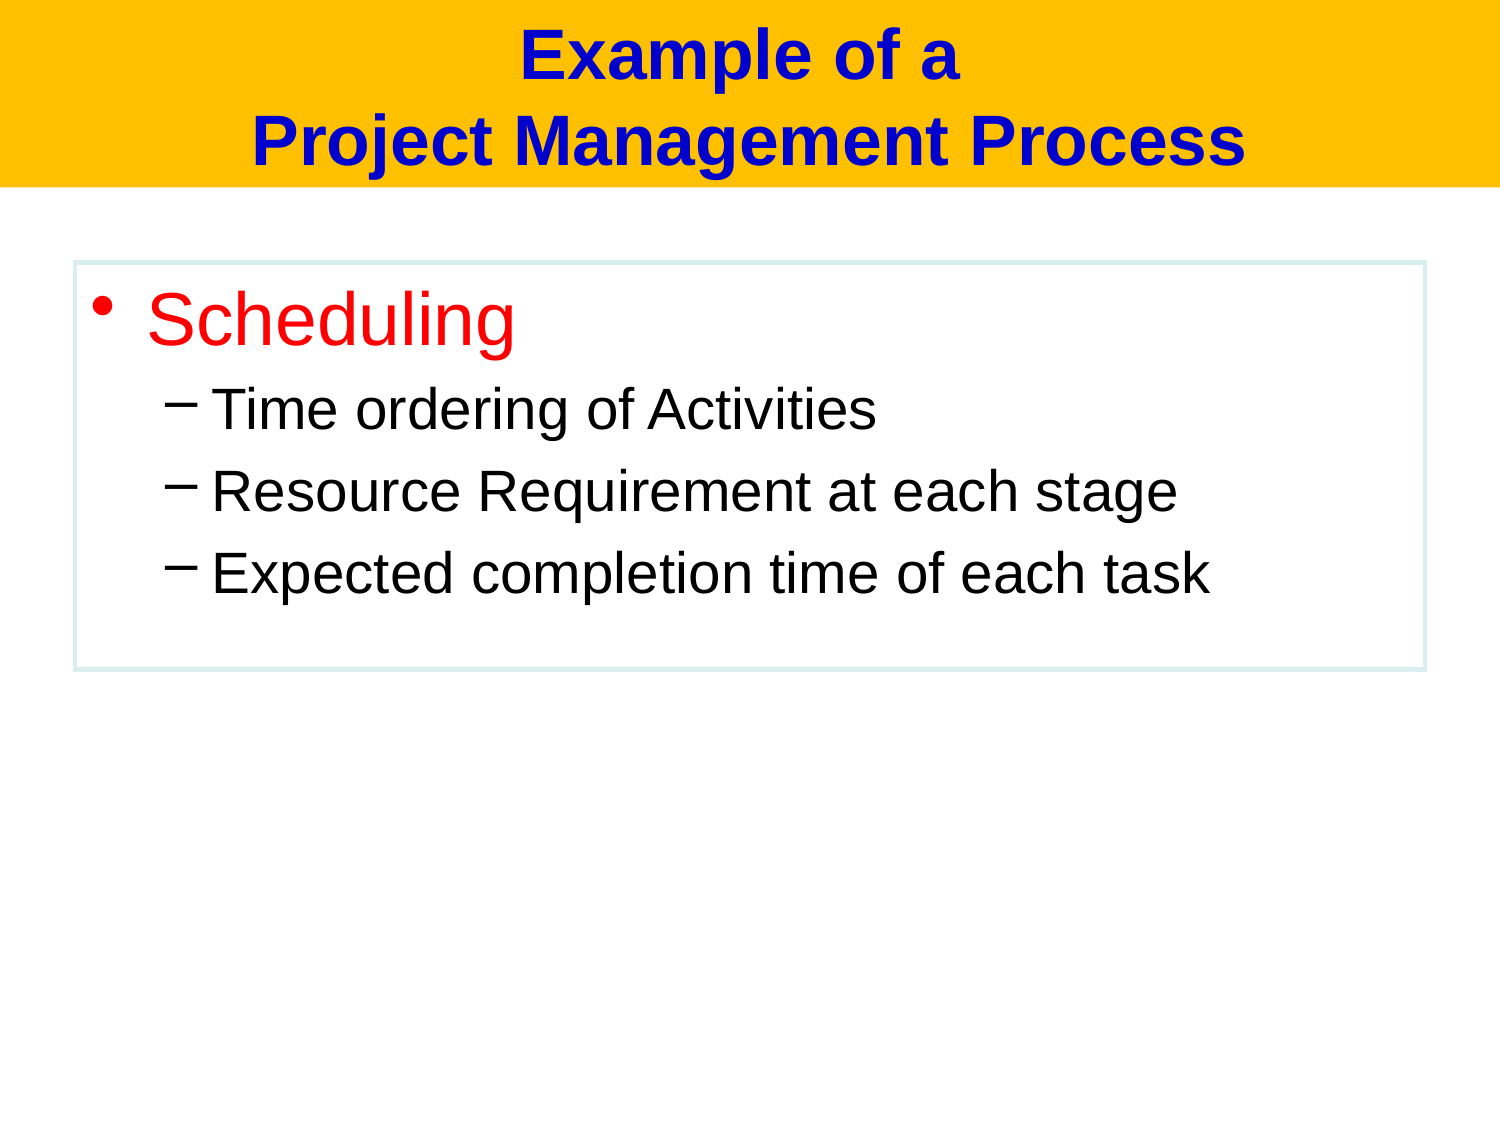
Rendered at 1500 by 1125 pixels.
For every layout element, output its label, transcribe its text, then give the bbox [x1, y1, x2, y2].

list Scheduling Time ordering of Activities Resource Requirement at each stage Expected completion time of each task [73, 260, 1427, 672]
title Example of a Project Management Process [0, 0, 1500, 188]
